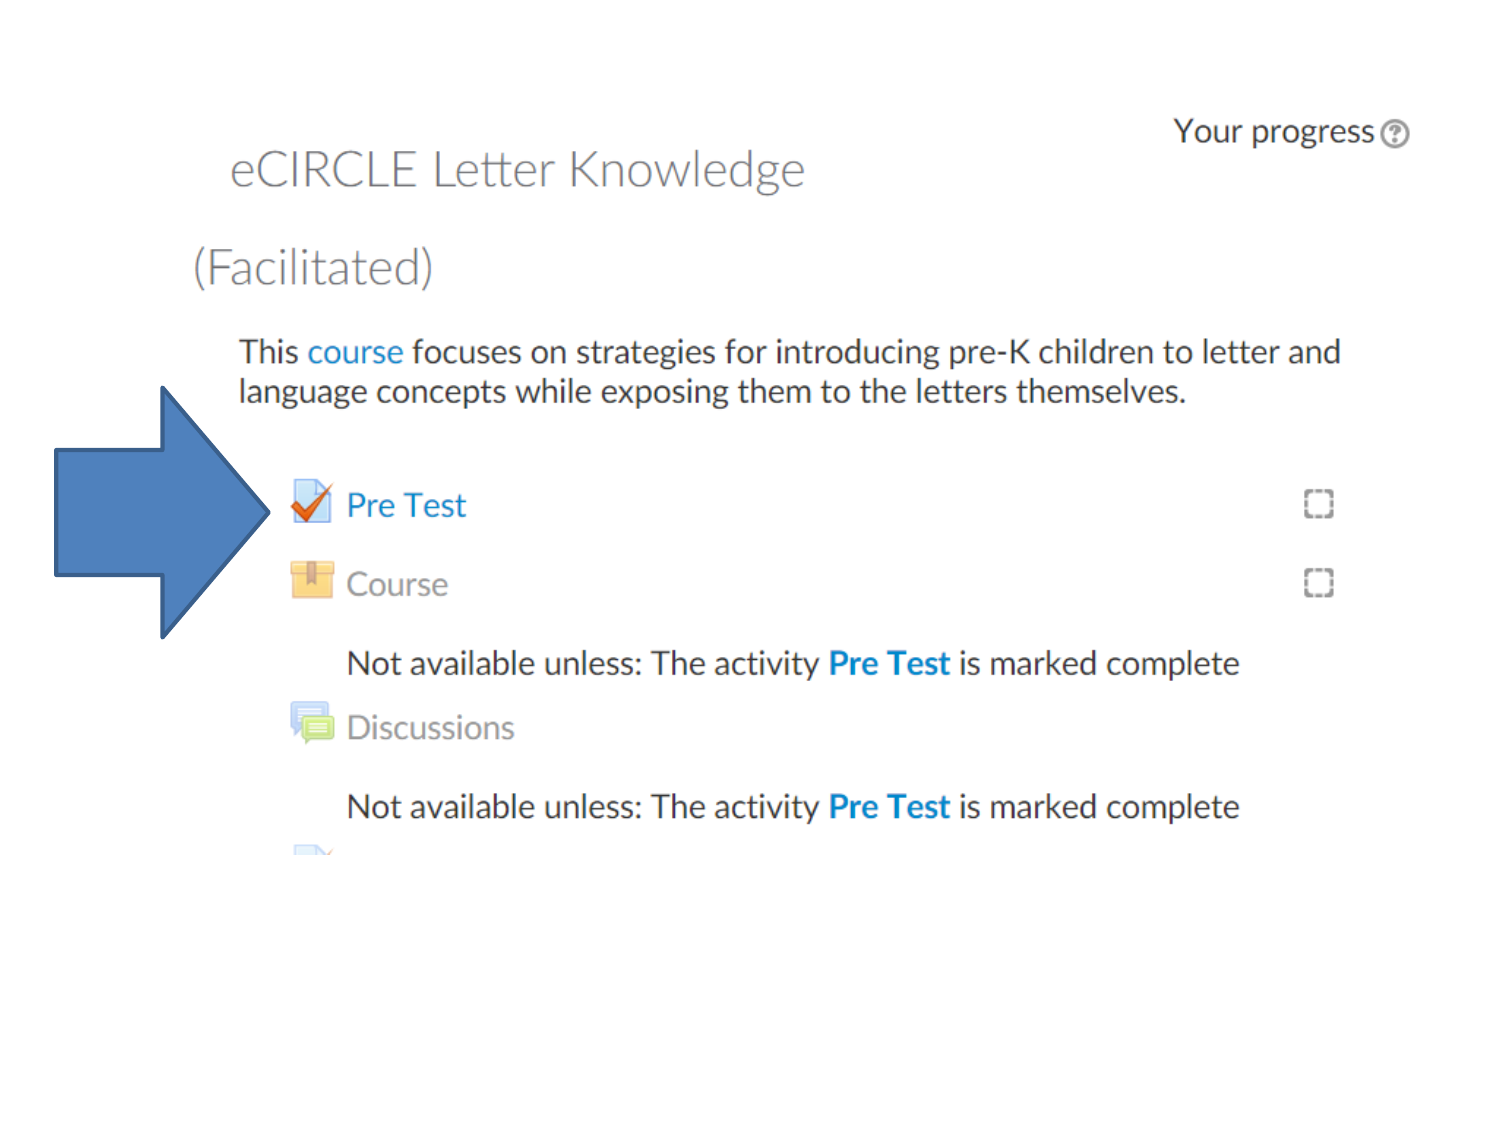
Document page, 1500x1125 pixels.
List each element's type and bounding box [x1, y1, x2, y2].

text_box [54, 447, 157, 578]
list [162, 112, 1423, 856]
